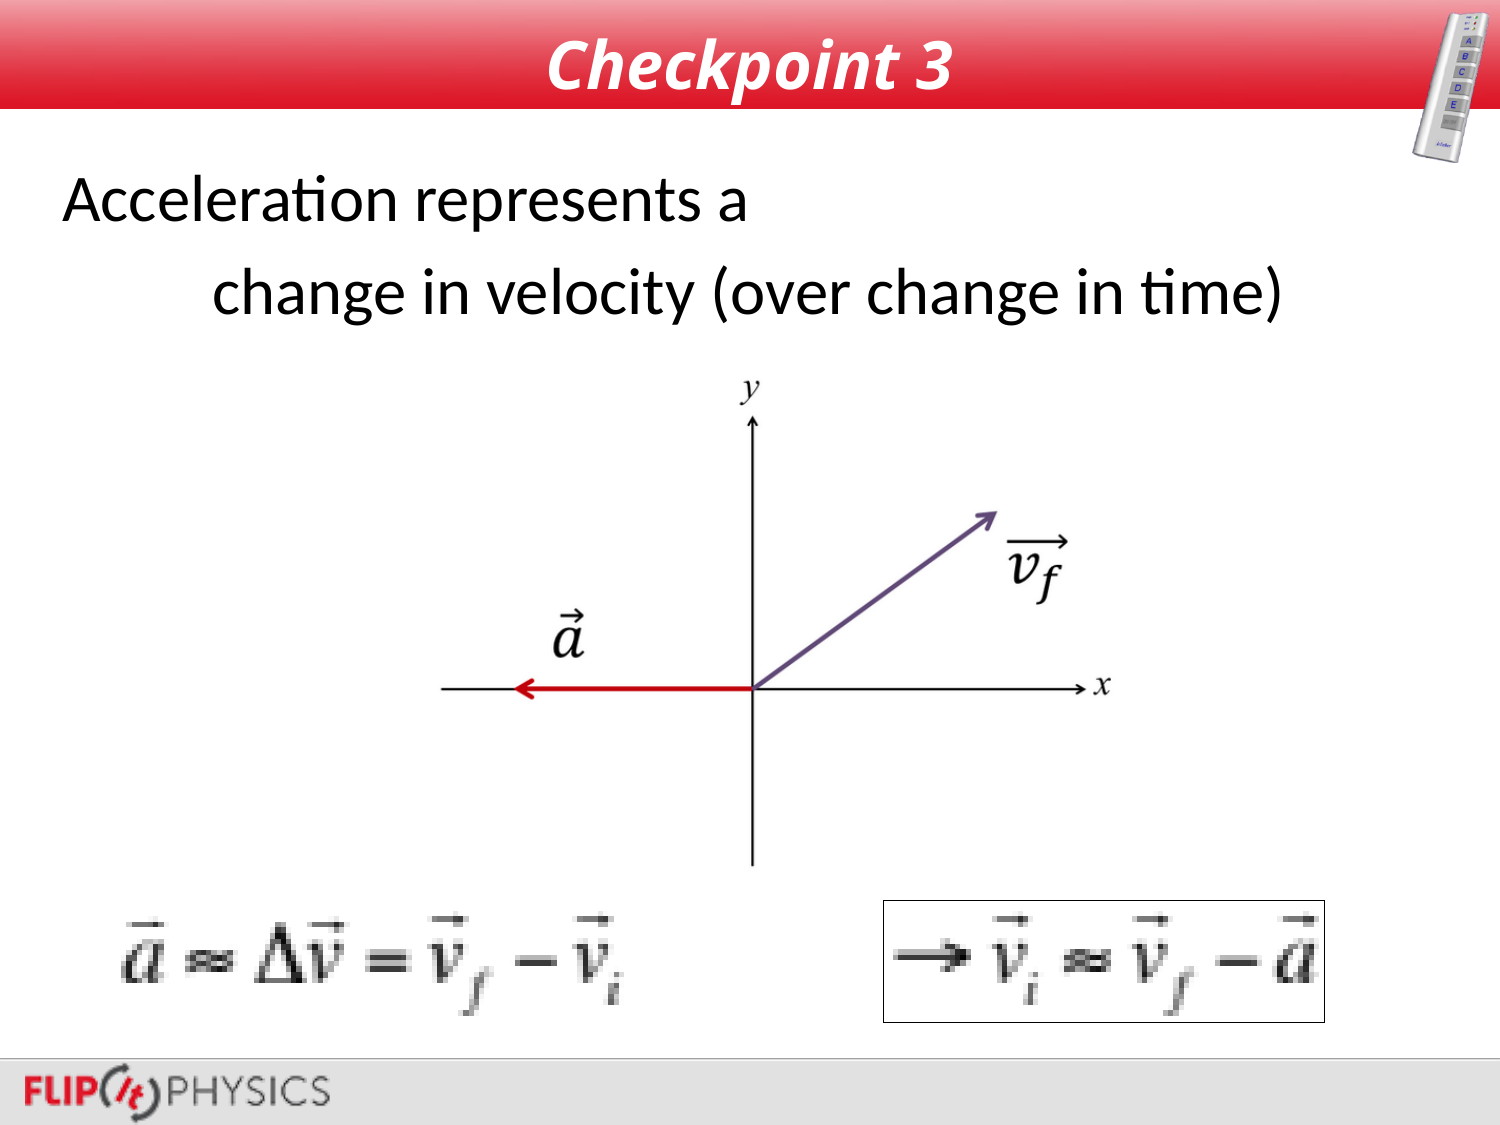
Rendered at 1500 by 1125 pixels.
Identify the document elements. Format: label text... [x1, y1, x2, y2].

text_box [355, 899, 635, 1023]
picture [0, 0, 1500, 163]
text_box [110, 899, 354, 996]
title Checkpoint 3 [75, 15, 1425, 91]
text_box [883, 899, 1326, 1023]
picture [0, 1058, 1500, 1125]
picture [407, 366, 1131, 884]
list Acceleration represents a change in velocity (over change in time) [47, 147, 1450, 479]
